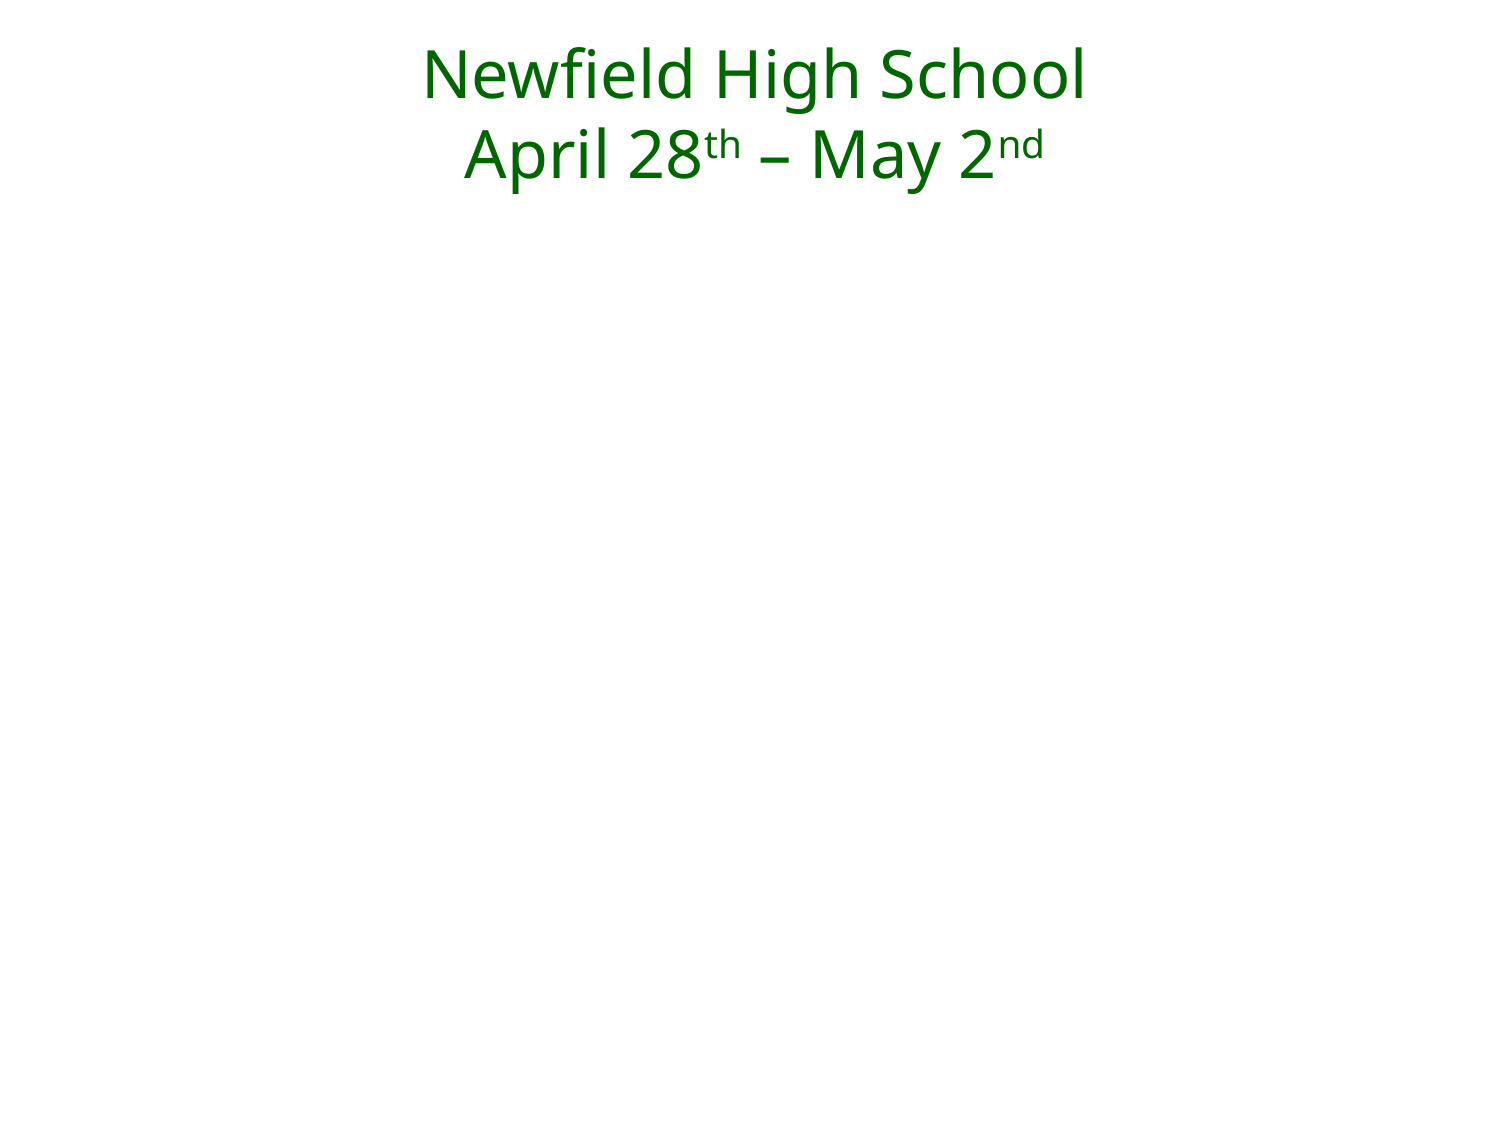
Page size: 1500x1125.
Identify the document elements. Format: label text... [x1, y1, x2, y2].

text_box Newfield High School April 28th – May 2nd [406, 24, 1104, 200]
